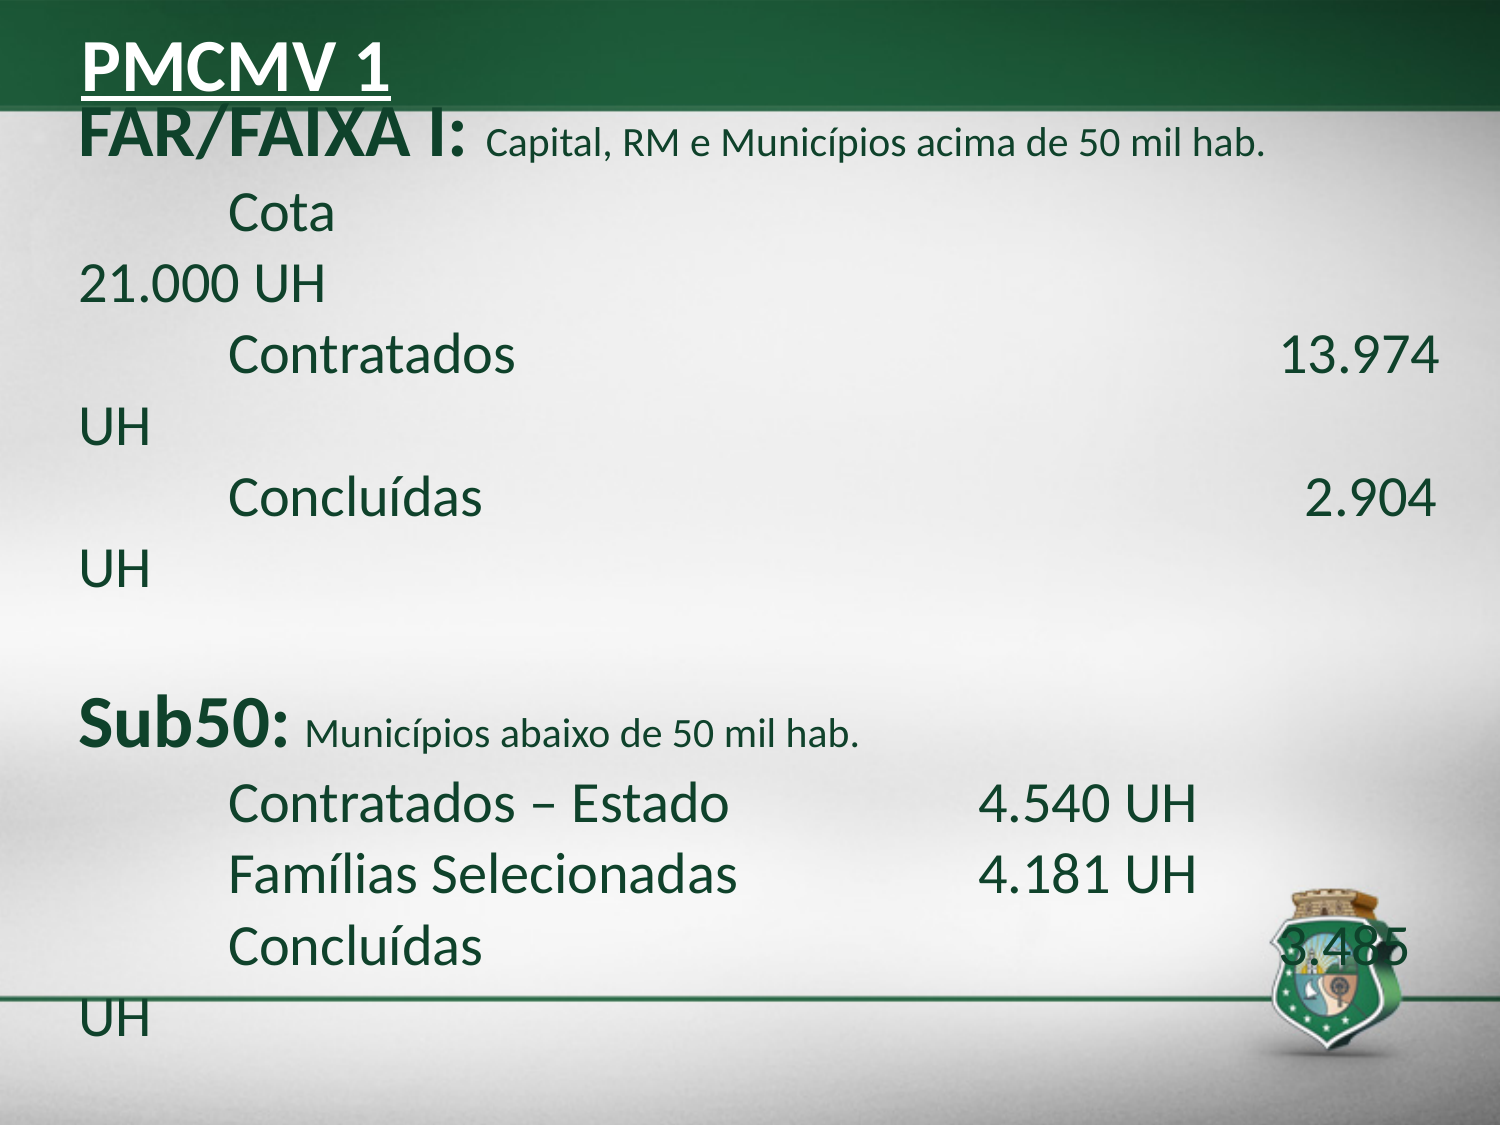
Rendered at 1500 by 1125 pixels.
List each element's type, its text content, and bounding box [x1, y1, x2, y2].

text_box PMCMV 1 [66, 7, 407, 114]
picture [0, 0, 1500, 1125]
title FAR/FAIXA I: Capital, RM e Municípios acima de 50 mil hab. Cota 21.000 UH Contratados 13.974 UH Concluídas 2.904 UH Sub50: Municípios abaixo de 50 mil hab. Contratados – Estado 4.540 UH Famílias Selecionadas 4.181 UH Concluídas 3.485 UH [64, 243, 1459, 894]
